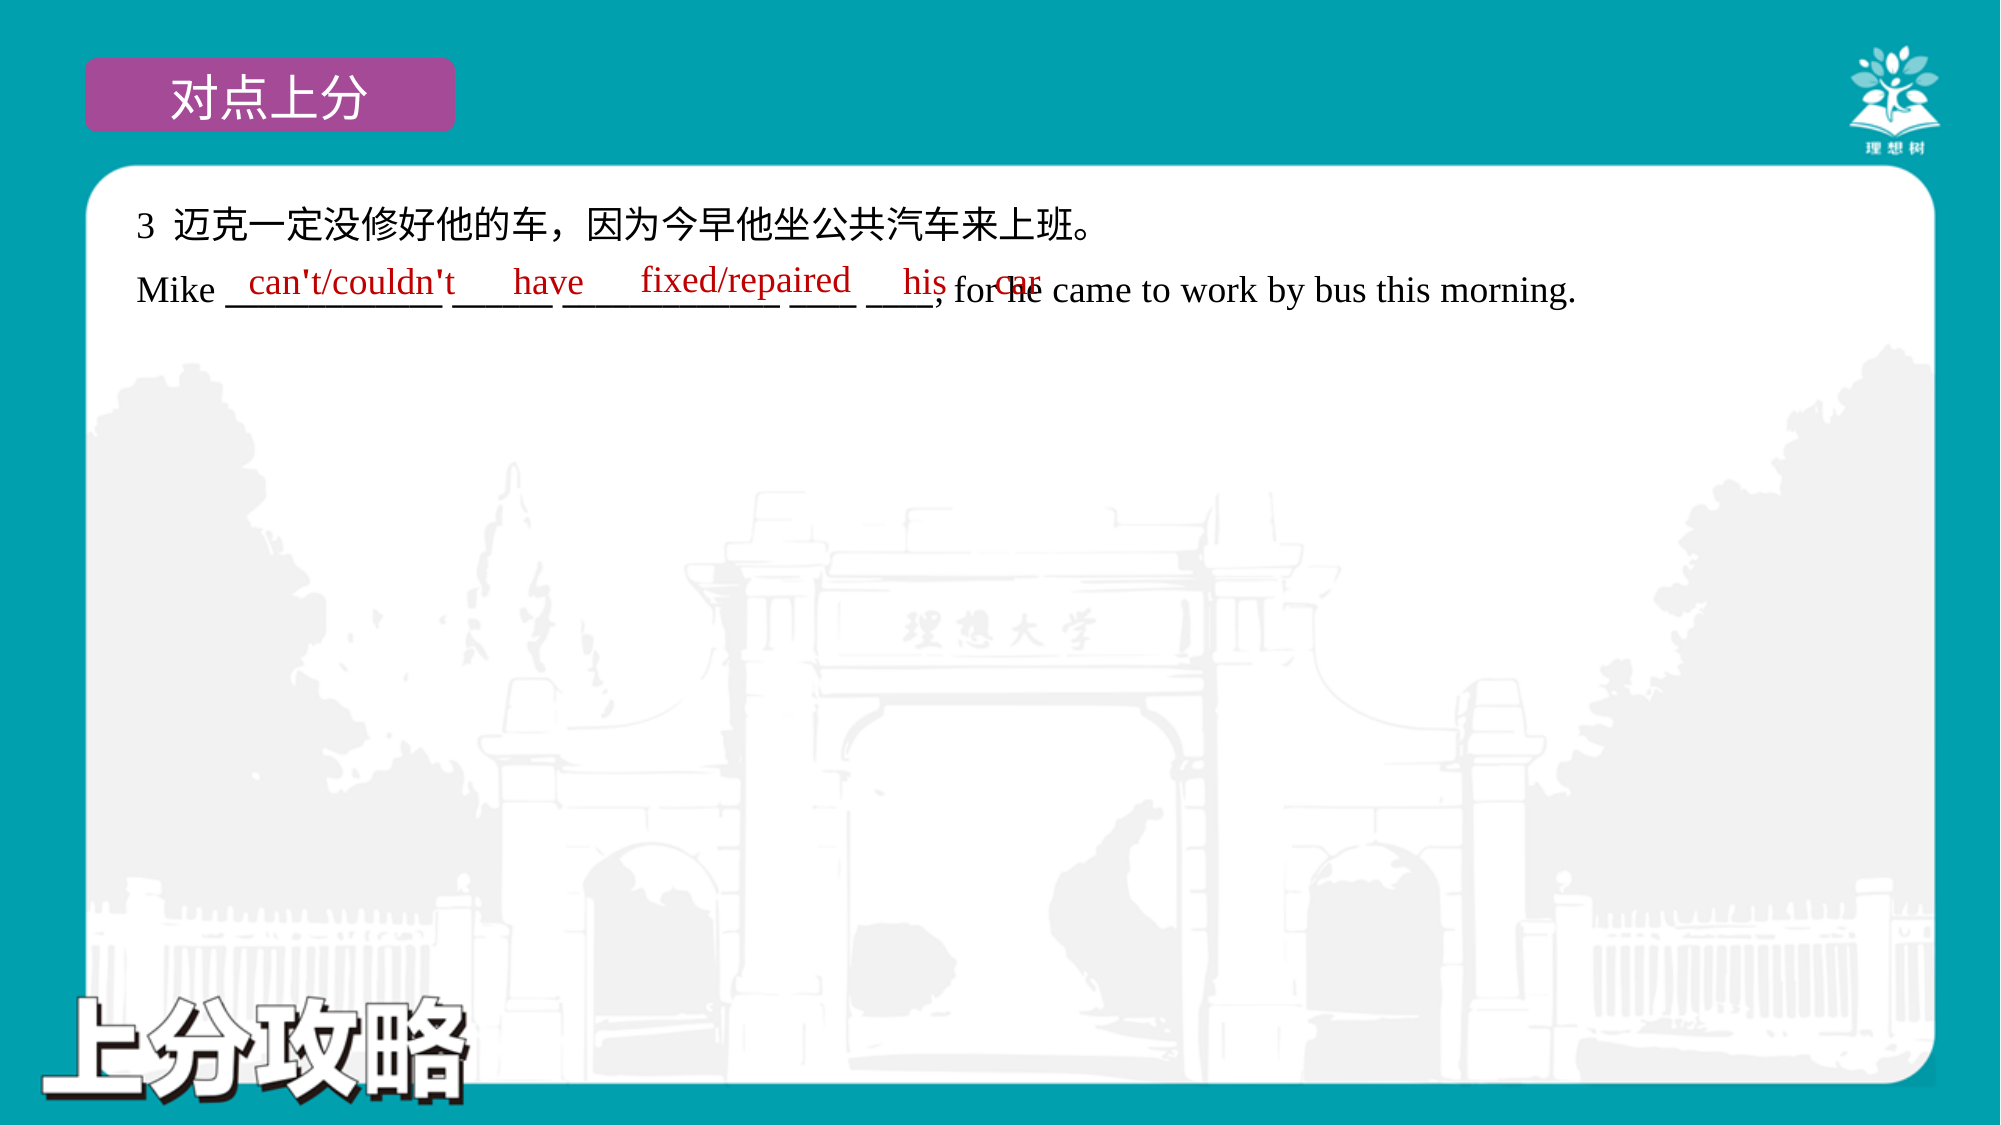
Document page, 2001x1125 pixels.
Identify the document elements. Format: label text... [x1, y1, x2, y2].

text_box fixed/repaired [626, 235, 865, 294]
text_box car [981, 237, 1055, 296]
text_box have [499, 237, 598, 296]
text_box his [889, 237, 961, 296]
text_box 3 迈克一定没修好他的车，因为今早他坐公共汽车来上班。 Mike _____________ ______ _____________ ____ ____, for he came to work by bus this morning. [136, 177, 1865, 304]
text_box can't/couldn't [235, 237, 469, 296]
picture [0, 0, 2000, 1125]
